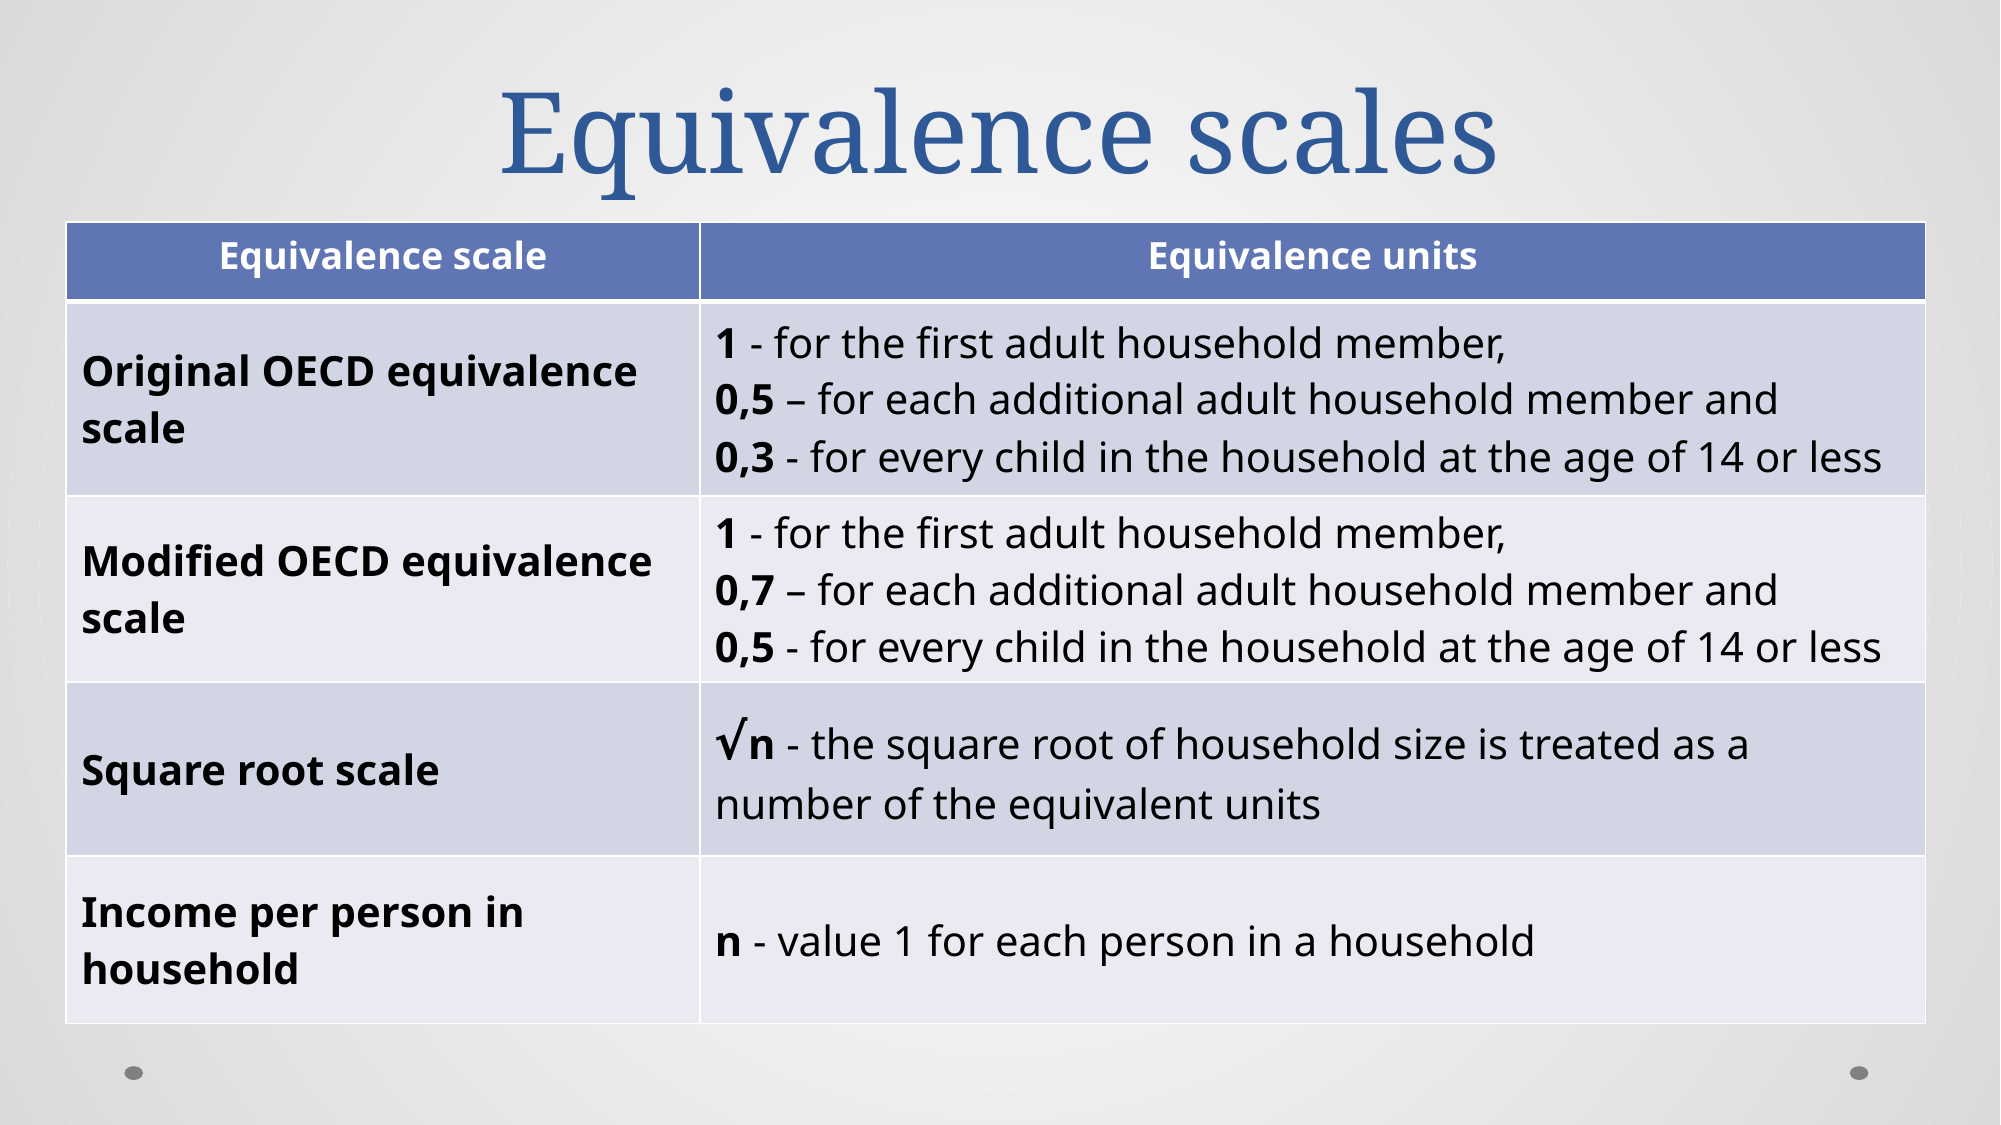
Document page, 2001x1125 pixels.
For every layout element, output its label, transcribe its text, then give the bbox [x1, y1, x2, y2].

table_cell 1 - for the first adult household member, 0,5 – for each additional adult household member and 0,3 - for every child in the household at the age of 14 or less [701, 304, 1925, 495]
table_header Equivalence scale [67, 223, 699, 299]
title Equivalence scales [99, 0, 1900, 204]
table_cell 1 - for the first adult household member, 0,7 – for each additional adult household member and 0,5 - for every child in the household at the age of 14 or less [701, 497, 1925, 681]
table_cell √n - the square root of household size is treated as a number of the equivalent units [701, 683, 1925, 855]
table_cell Square root scale [67, 683, 699, 855]
table_cell Income per person in household [67, 857, 699, 1023]
table_header Equivalence units [701, 223, 1925, 299]
table_cell Original OECD equivalence scale [67, 304, 699, 495]
table_cell n - value 1 for each person in a household [701, 857, 1925, 1023]
table_cell Modified OECD equivalence scale [67, 497, 699, 681]
